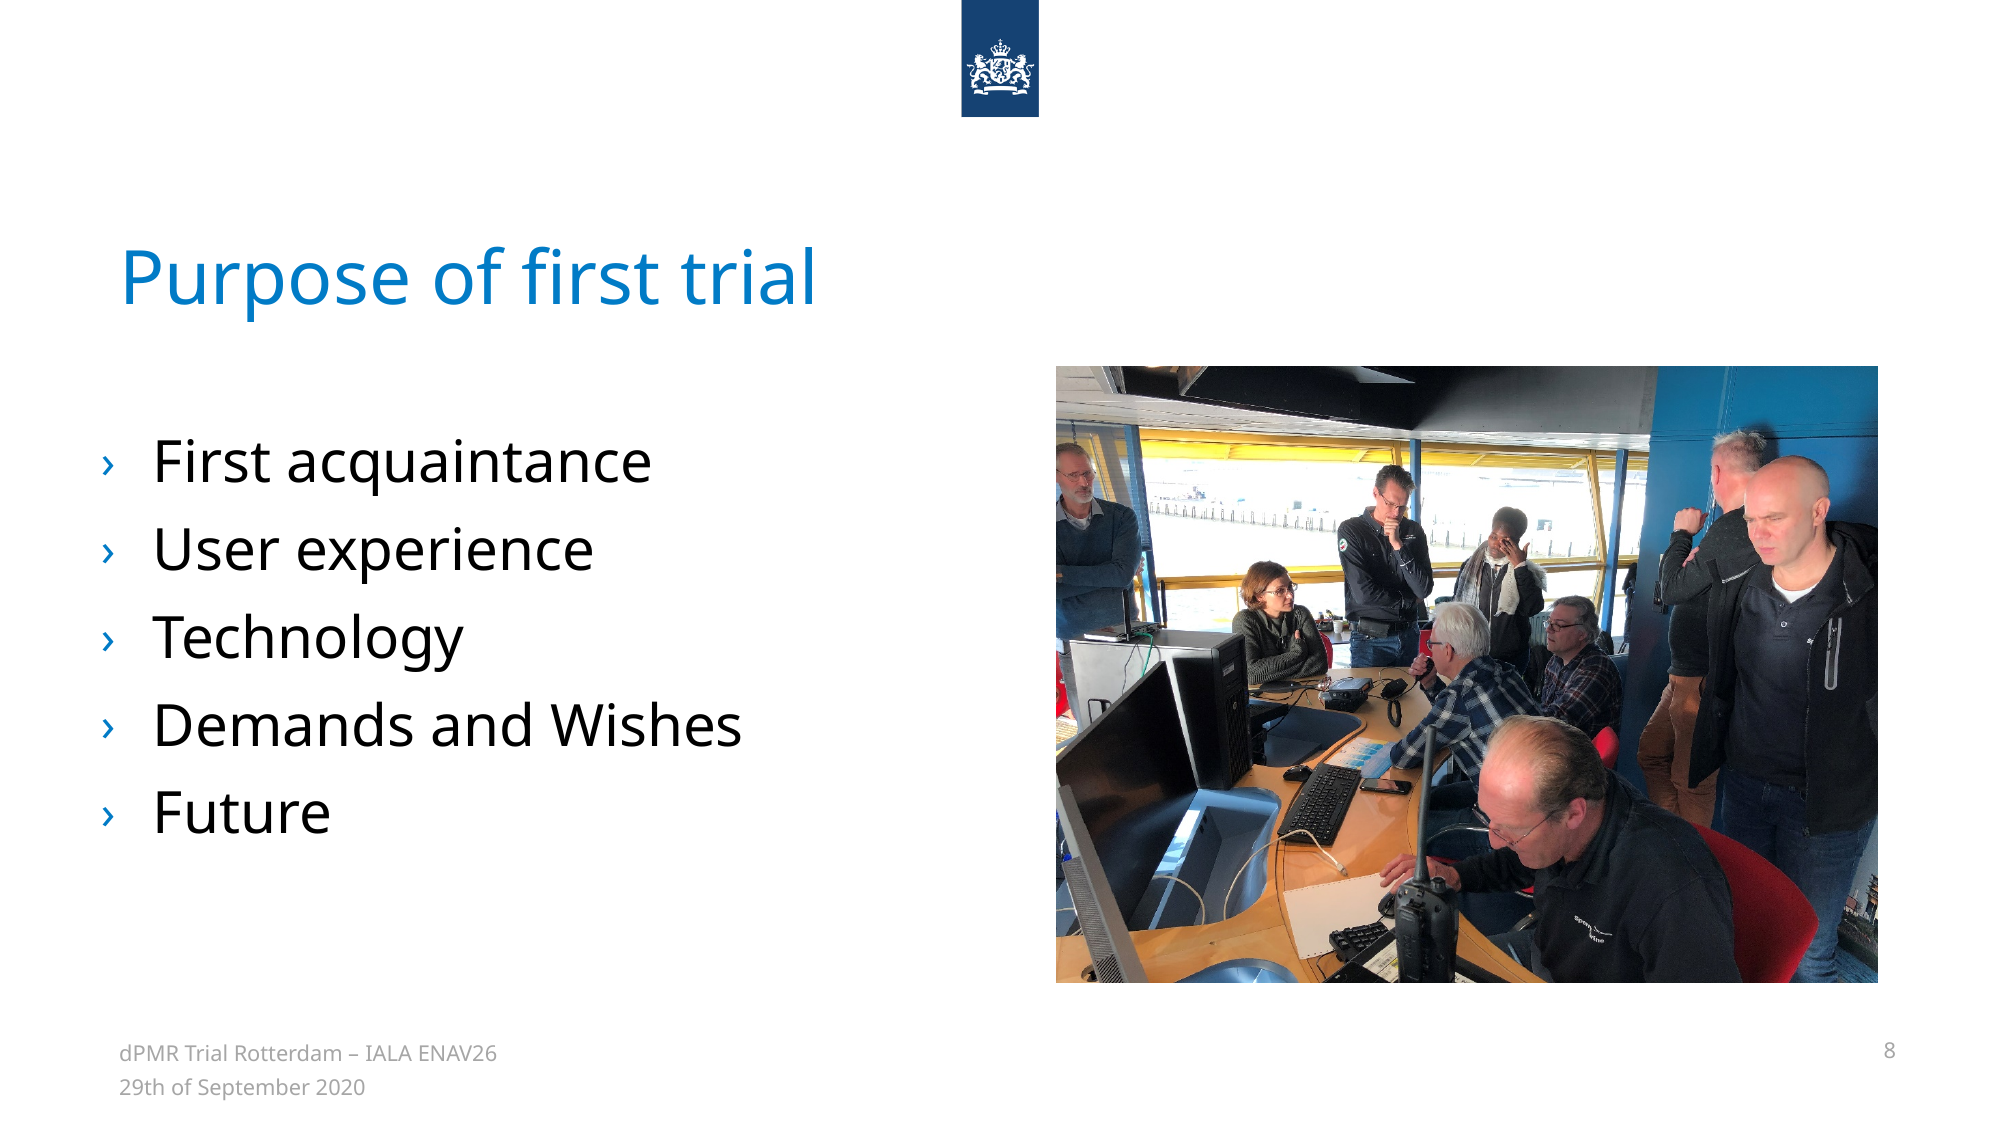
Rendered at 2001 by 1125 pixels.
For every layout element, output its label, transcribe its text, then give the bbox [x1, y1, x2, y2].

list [1056, 366, 1878, 983]
footer dPMR Trial Rotterdam – IALA ENAV26 [104, 1020, 925, 1074]
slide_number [104, 1074, 925, 1117]
list First acquaintance User experience Technology Demands and Wishes Future [85, 424, 944, 924]
title Purpose of first trial [104, 172, 1897, 329]
slide_number 8 [1074, 1020, 1897, 1074]
picture [924, 0, 1075, 166]
